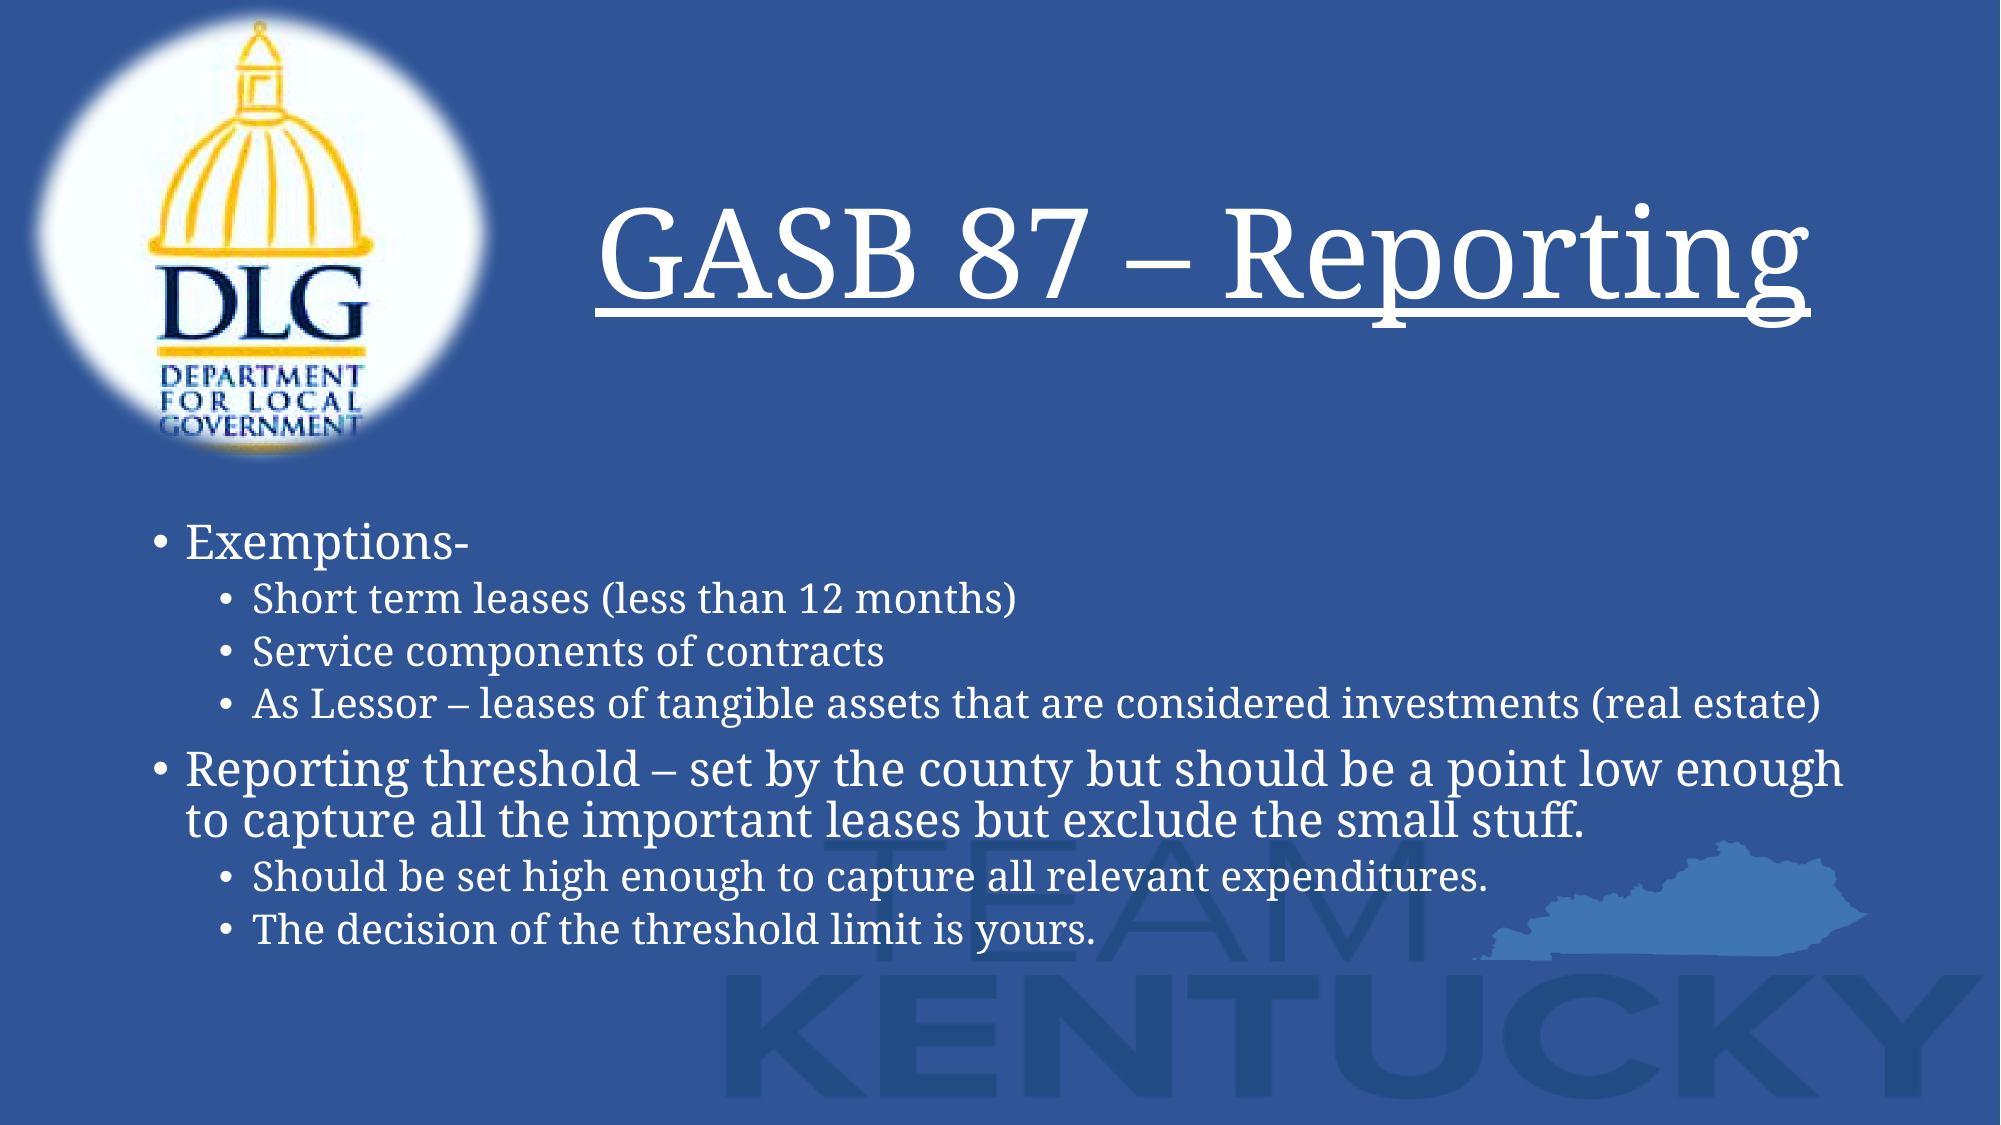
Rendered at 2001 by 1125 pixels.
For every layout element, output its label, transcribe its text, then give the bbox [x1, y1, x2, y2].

picture [41, 21, 481, 402]
title GASB 87 – Reporting [580, 82, 1863, 299]
list Exemptions- Short term leases (less than 12 months) Service components of contracts As Lessor – leases of tangible assets that are considered investments (real estate) Reporting threshold – set by the county but should be a point low enough to capture all the important leases but exclude the small stuff. Should be set high enough to capture all relevant expenditures. The decision of the threshold limit is yours. [137, 299, 1863, 1014]
